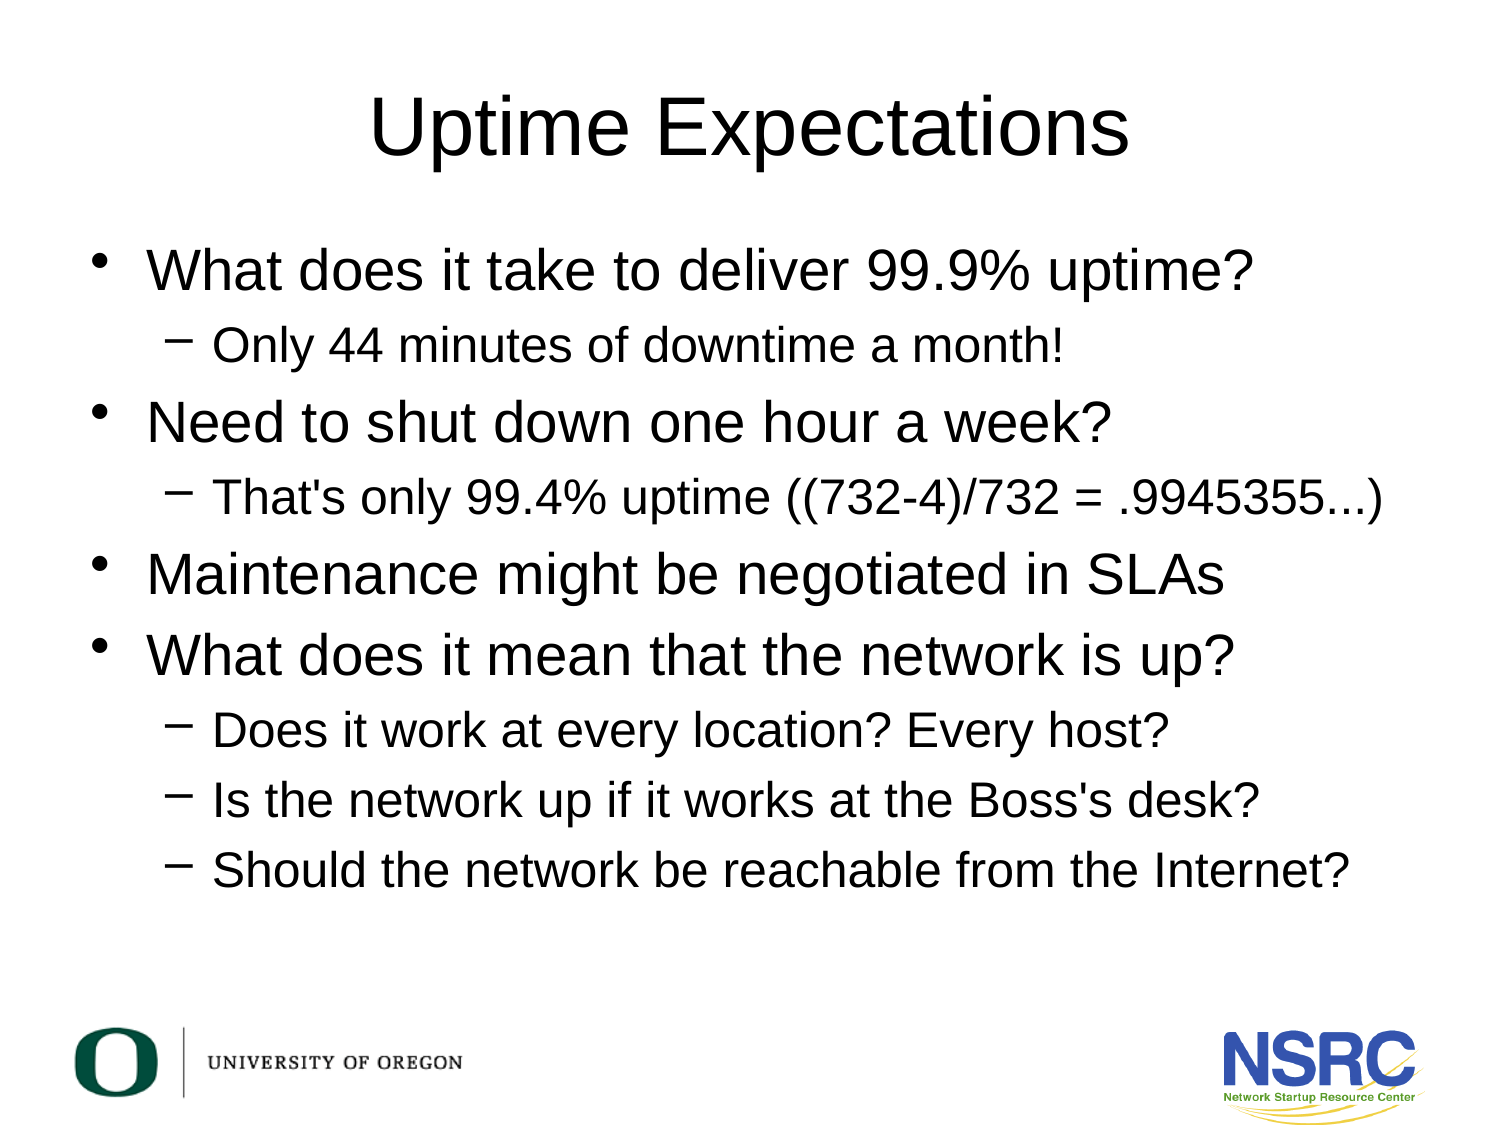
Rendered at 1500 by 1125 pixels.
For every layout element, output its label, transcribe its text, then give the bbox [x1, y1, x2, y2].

title Uptime Expectations [75, 45, 1425, 200]
list What does it take to deliver 99.9% uptime? Only 44 minutes of downtime a month! Need to shut down one hour a week? That's only 99.4% uptime ((732-4)/732 = .9945355...) Maintenance might be negotiated in SLAs What does it mean that the network is up? Does it work at every location? Every host? Is the network up if it works at the Boss's desk? Should the network be reachable from the Internet? [75, 224, 1425, 963]
picture [1224, 1030, 1425, 1125]
picture [62, 1024, 475, 1101]
